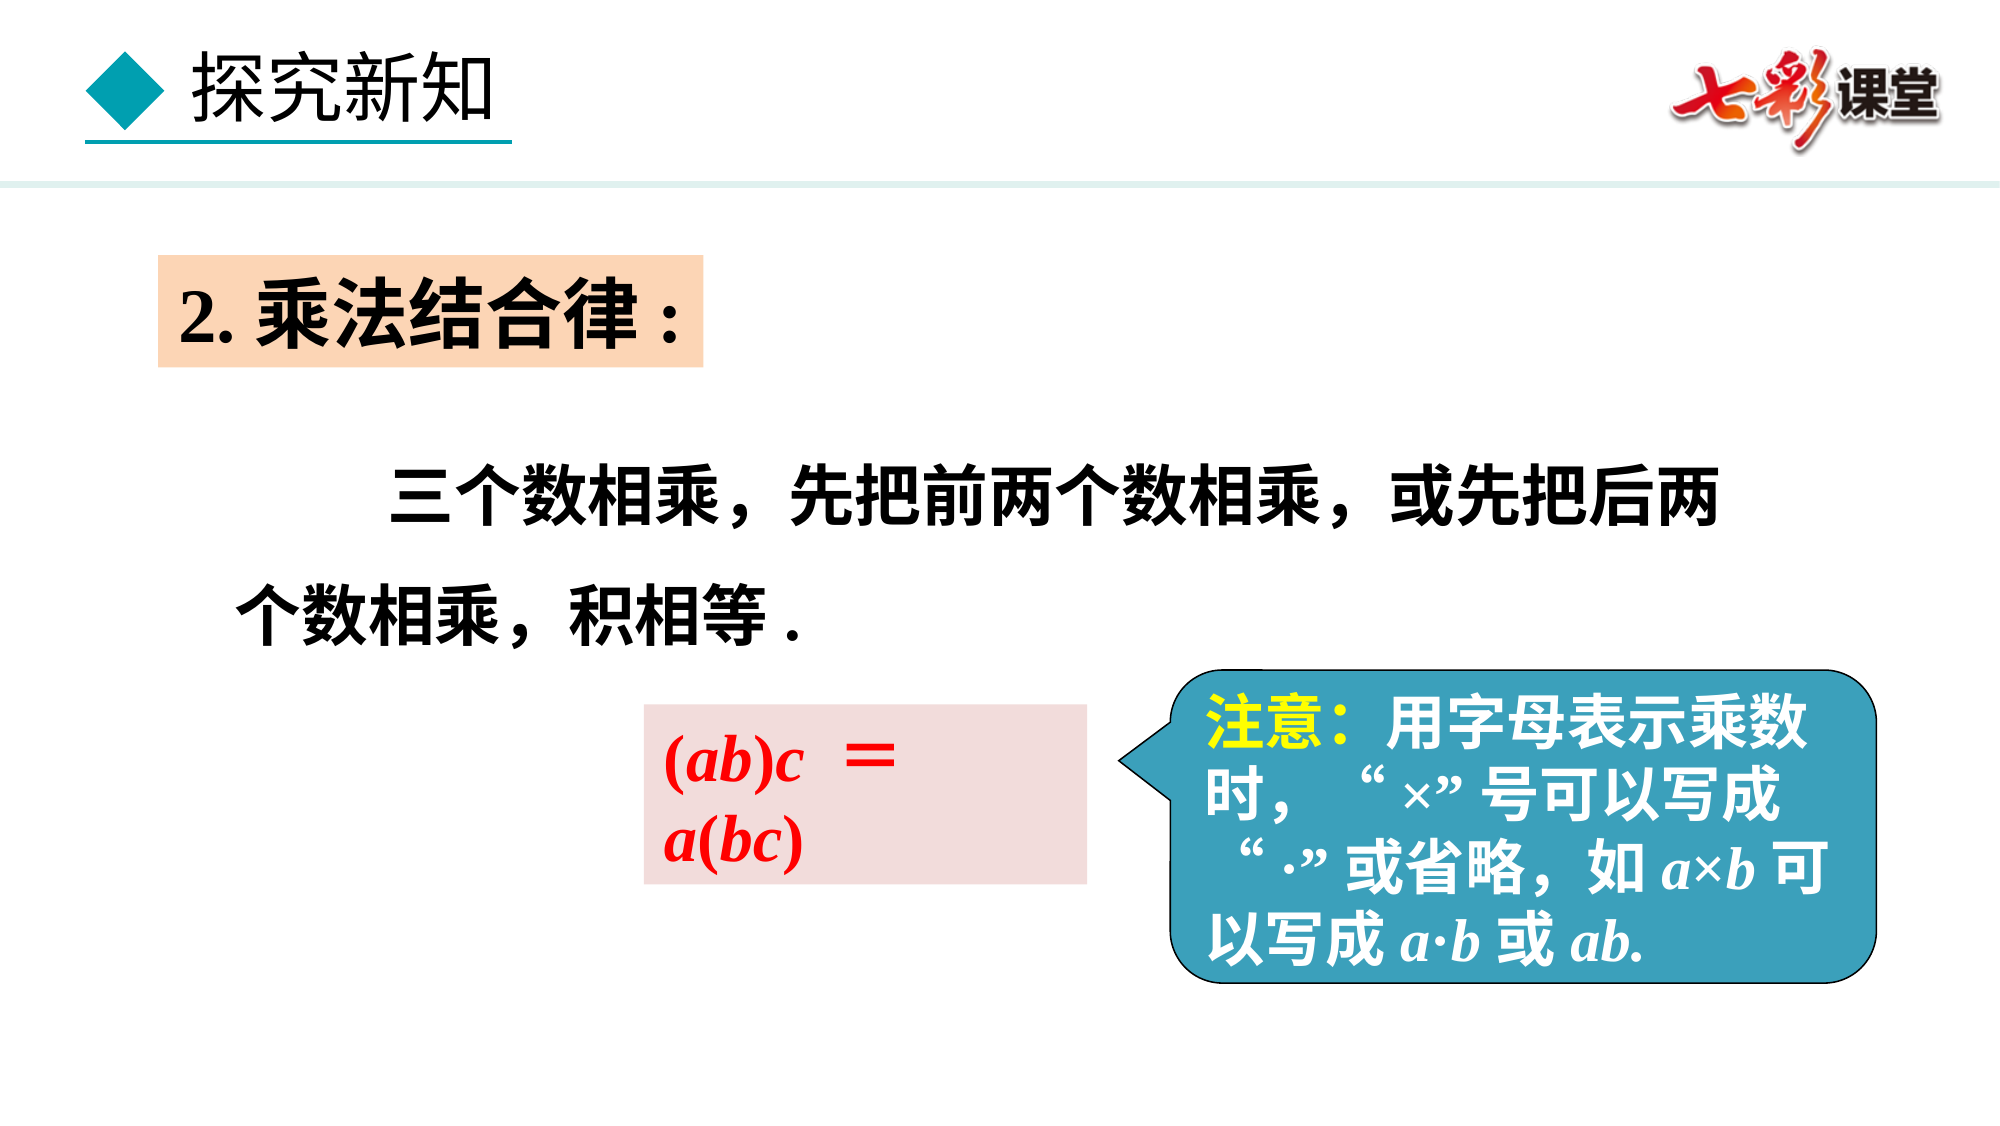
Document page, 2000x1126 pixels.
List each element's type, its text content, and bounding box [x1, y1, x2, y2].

text_box 2.乘法结合律: [158, 255, 704, 368]
text_box (ab)c ＝ a(bc) [643, 704, 1088, 885]
text_box 注意：用字母表示乘数时，“×”号可以写成“·”或省略，如a×b可以写成a·b或ab. [1184, 674, 1863, 984]
text_box [1118, 686, 1184, 967]
text_box [1202, 669, 1845, 674]
picture [1666, 42, 1948, 157]
text_box [1863, 687, 1877, 966]
text_box 三个数相乘，先把前两个数相乘，或先把后两个数相乘，积相等. [214, 403, 1797, 664]
